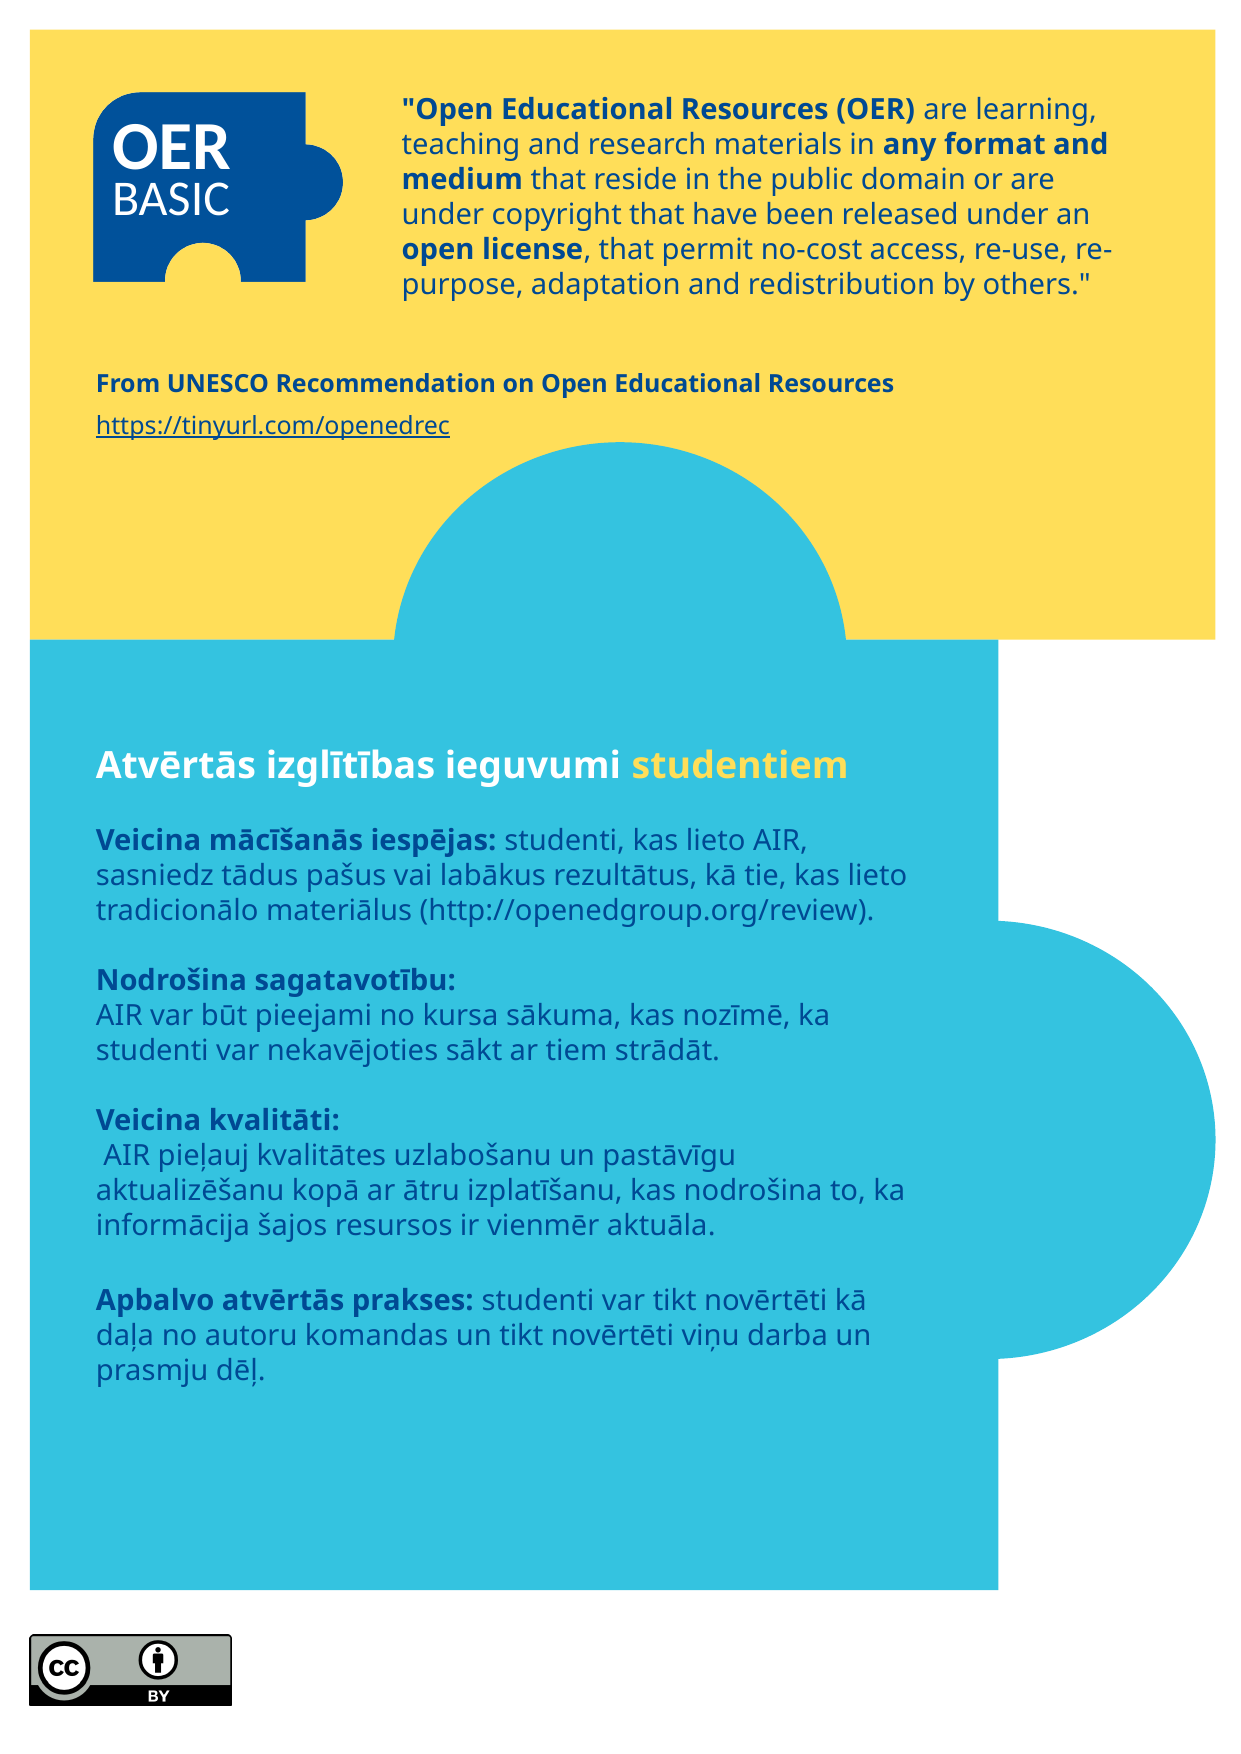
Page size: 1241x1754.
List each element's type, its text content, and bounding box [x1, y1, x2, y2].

text_box [393, 453, 848, 726]
text_box [29, 29, 1216, 639]
text_box Atvērtās izglītības ieguvumi studentiem Veicina mācīšanās iespējas: studenti, kas lieto AIR, sasniedz tādus pašus vai labākus rezultātus, kā tie, kas lieto tradicionālo materiālus (http://openedgroup.org/review). Nodrošina sagatavotību: AIR var būt pieejami no kursa sākuma, kas nozīmē, ka studenti var nekavējoties sākt ar tiem strādāt. Veicina kvalitāti: AIR pieļauj kvalitātes uzlabošanu un pastāvīgu aktualizēšanu kopā ar ātru izplatīšanu, kas nodrošina to, ka informācija šajos resursos ir vienmēr aktuāla. Apbalvo atvērtās prakses: studenti var tikt novērtēti kā daļa no autoru komandas un tikt novērtēti viņu darba un prasmju dēļ. [80, 726, 925, 1436]
text_box [29, 639, 999, 1591]
text_box "Open Educational Resources (OER) are learning, teaching and research materials in any format and medium that reside in the public domain or are under copyright that have been released under an open license, that permit no-cost access, re-use, re-purpose, adaptation and redistribution by others." [386, 75, 1147, 316]
text_box [925, 920, 1216, 1360]
text_box From UNESCO Recommendation on Open Educational Resources https://tinyurl.com/openedrec [80, 365, 1241, 453]
picture [93, 92, 343, 282]
picture [29, 1634, 233, 1706]
text_box [694, 453, 1216, 640]
